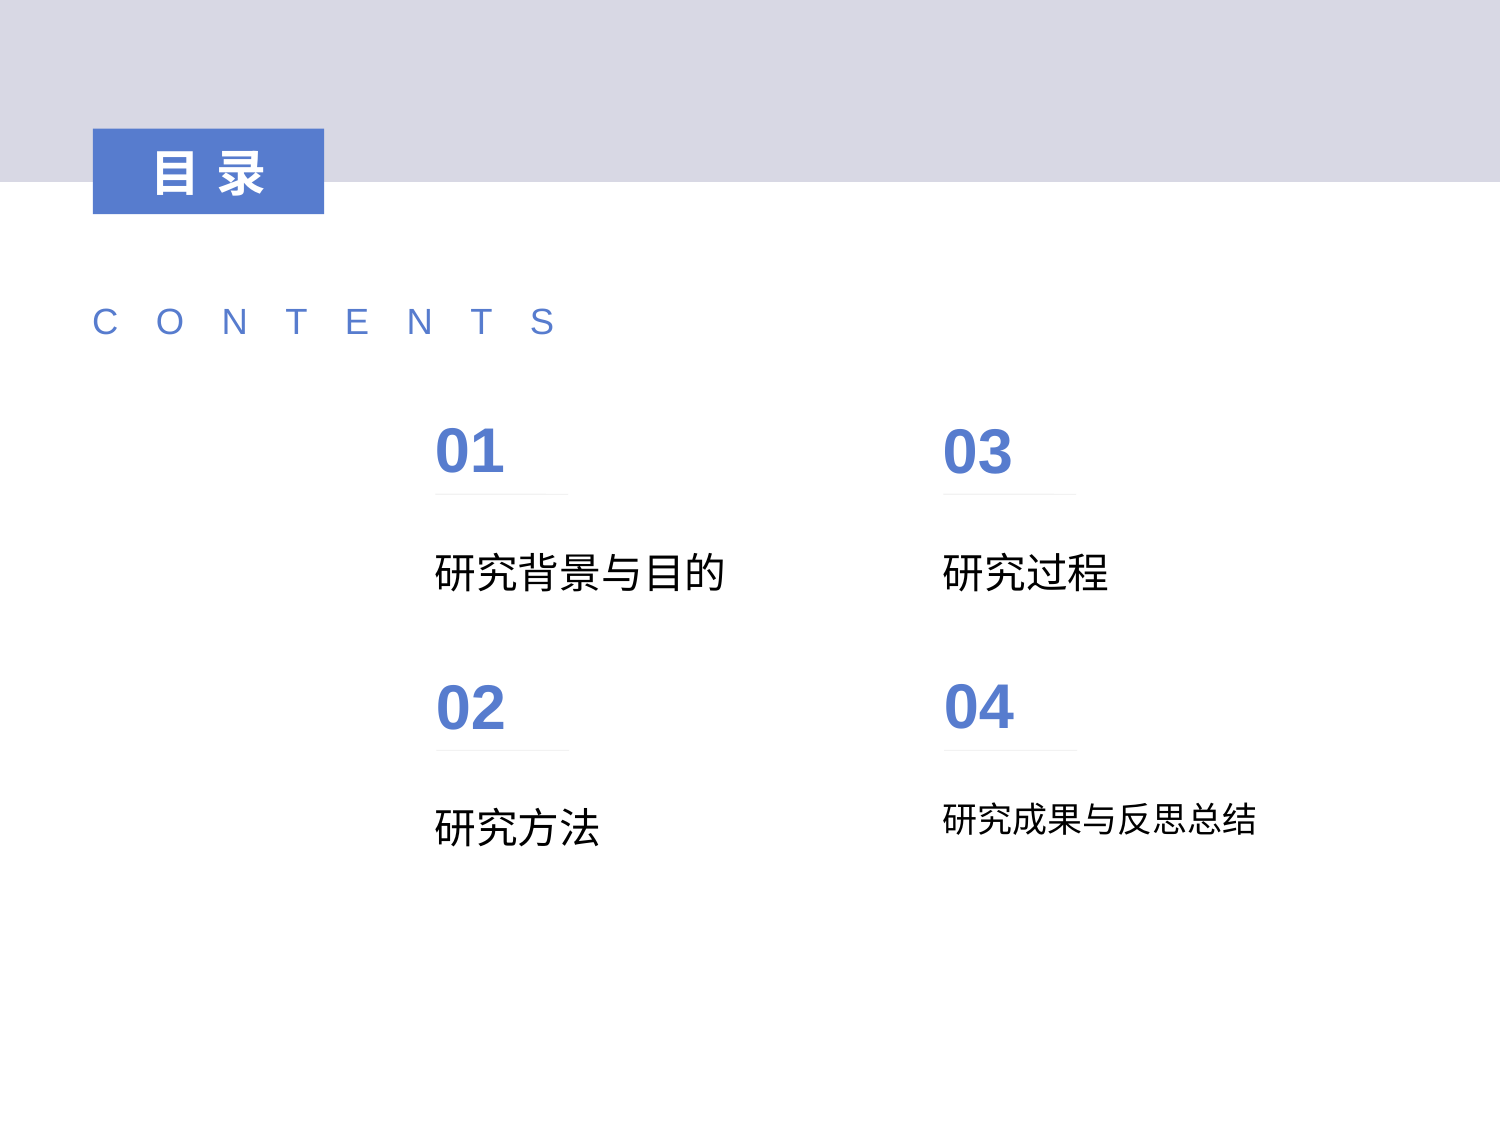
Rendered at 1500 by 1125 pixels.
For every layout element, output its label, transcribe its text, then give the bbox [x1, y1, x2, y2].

text_box [0, 0, 1500, 183]
text_box 研究背景与目的 [419, 513, 819, 633]
text_box 02 [421, 658, 522, 754]
text_box CONTENTS [53, 290, 594, 350]
text_box 04 [928, 658, 1030, 753]
text_box 01 [420, 401, 521, 497]
text_box 03 [927, 403, 1029, 498]
text_box 研究过程 [927, 513, 1327, 633]
text_box 目录 [92, 128, 325, 215]
text_box 研究成果与反思总结 [927, 768, 1327, 892]
text_box 研究方法 [419, 769, 819, 893]
